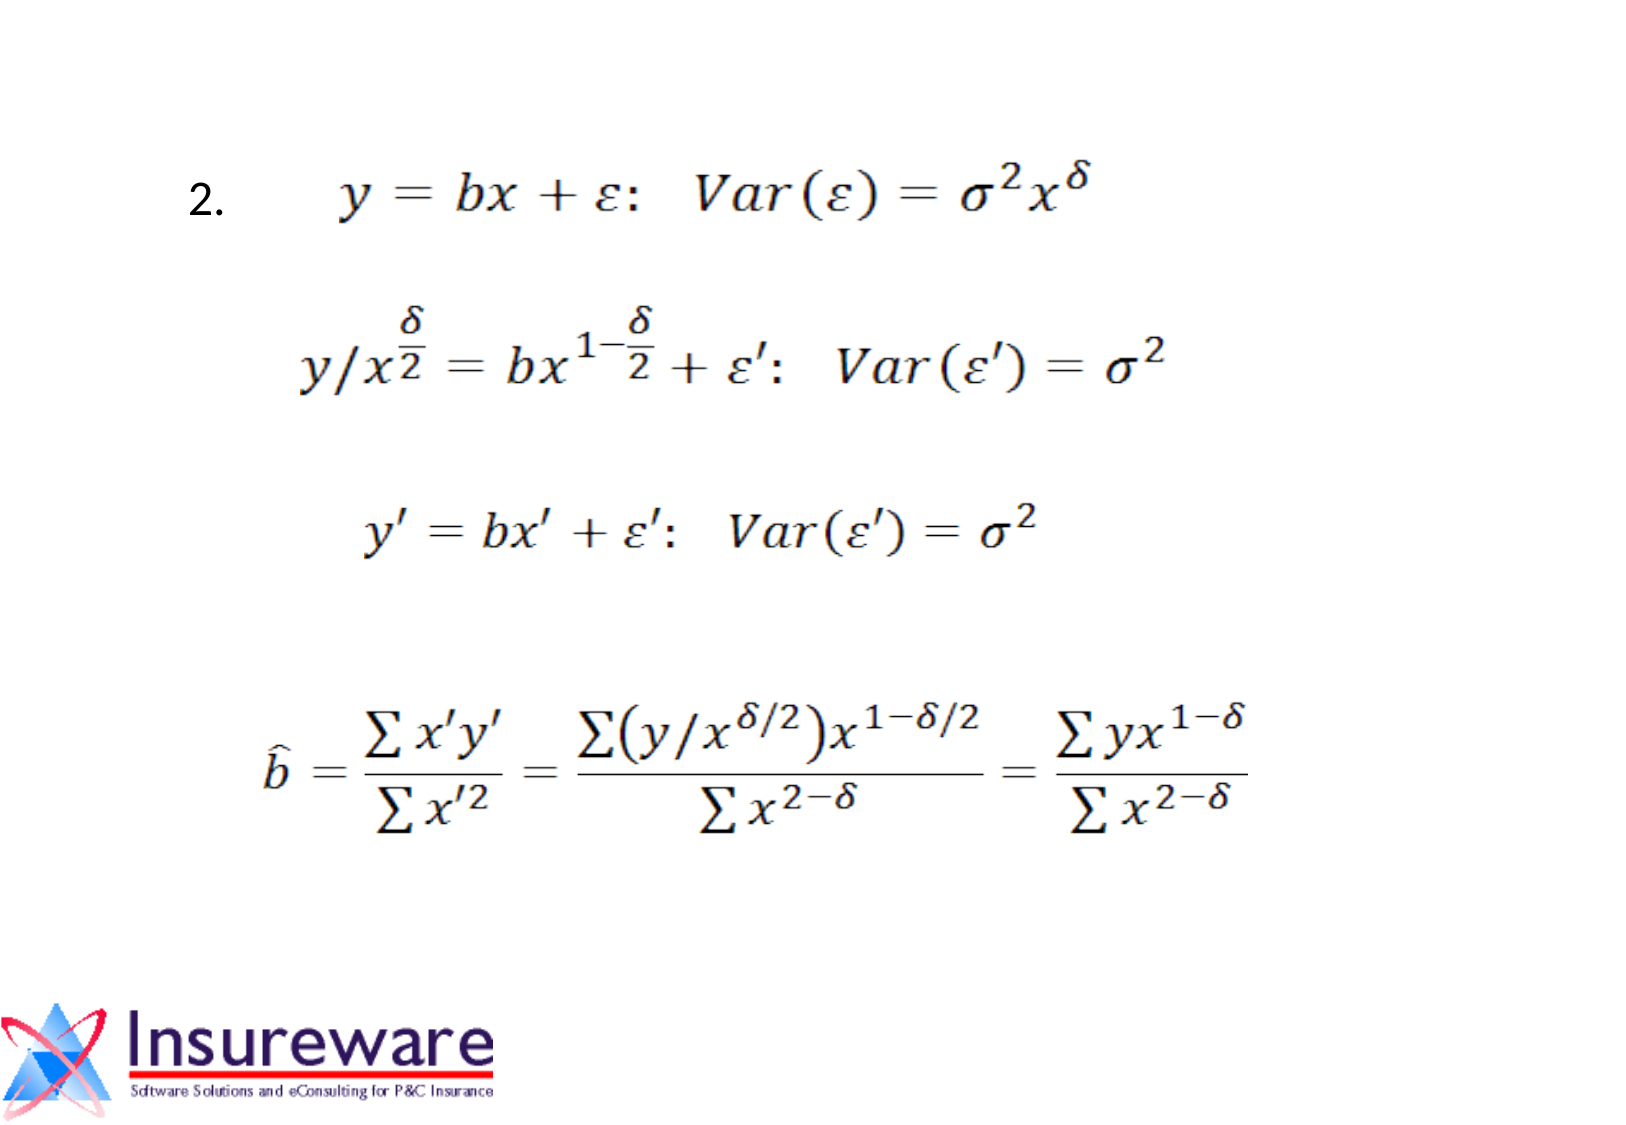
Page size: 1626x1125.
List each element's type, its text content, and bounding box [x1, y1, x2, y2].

picture [261, 696, 1248, 843]
text_box 2. [173, 157, 241, 233]
picture [0, 1002, 493, 1125]
picture [364, 499, 1042, 571]
picture [338, 153, 1095, 234]
picture [300, 299, 1171, 408]
